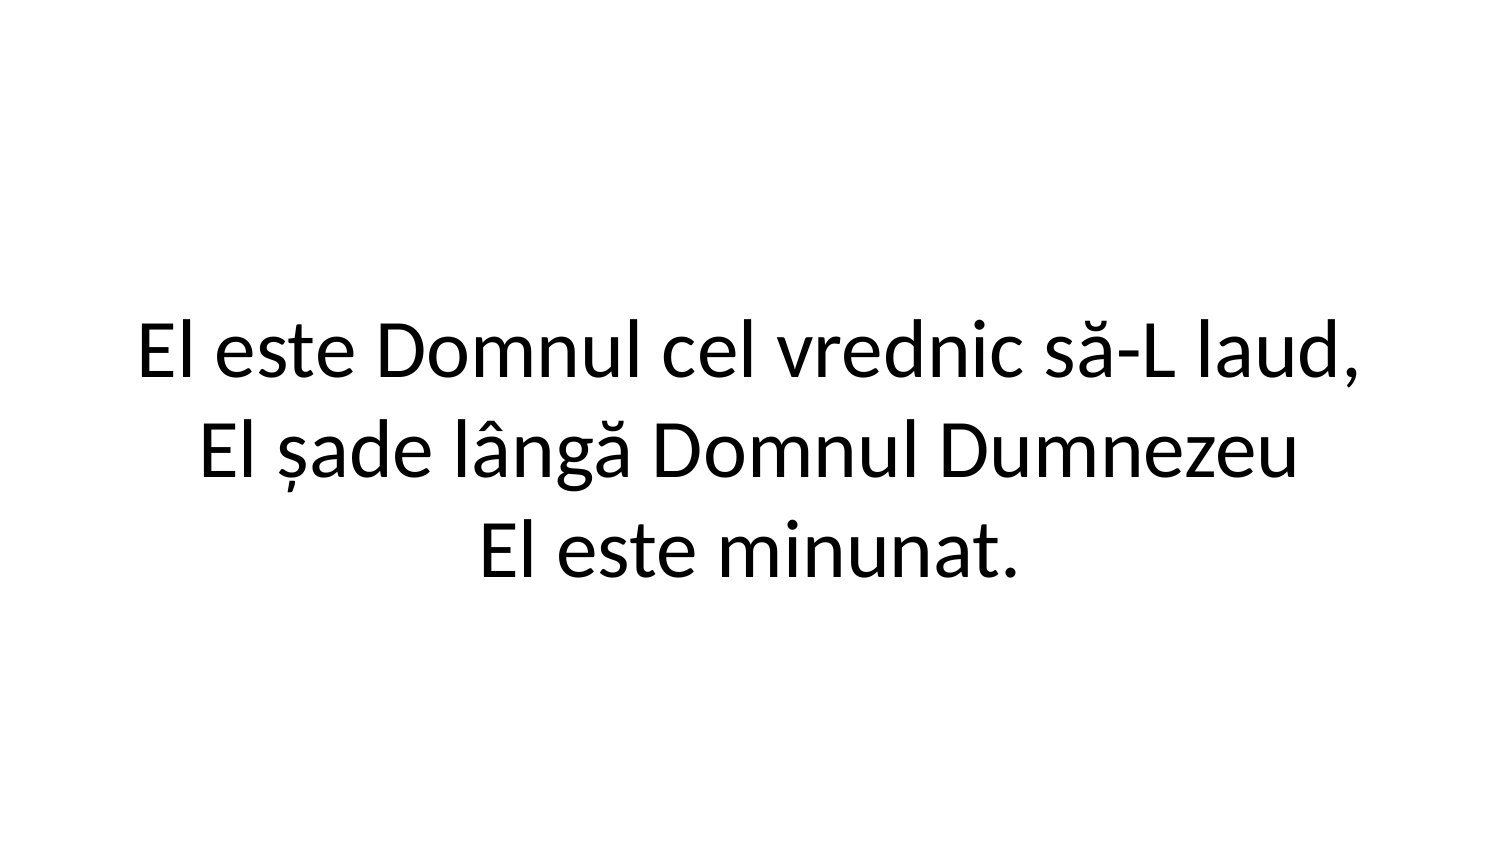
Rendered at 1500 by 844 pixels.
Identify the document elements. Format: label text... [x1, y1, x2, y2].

text_box El este Domnul cel vrednic să-L laud, El șade lângă Domnul Dumnezeu El este minunat. [121, 242, 1379, 602]
